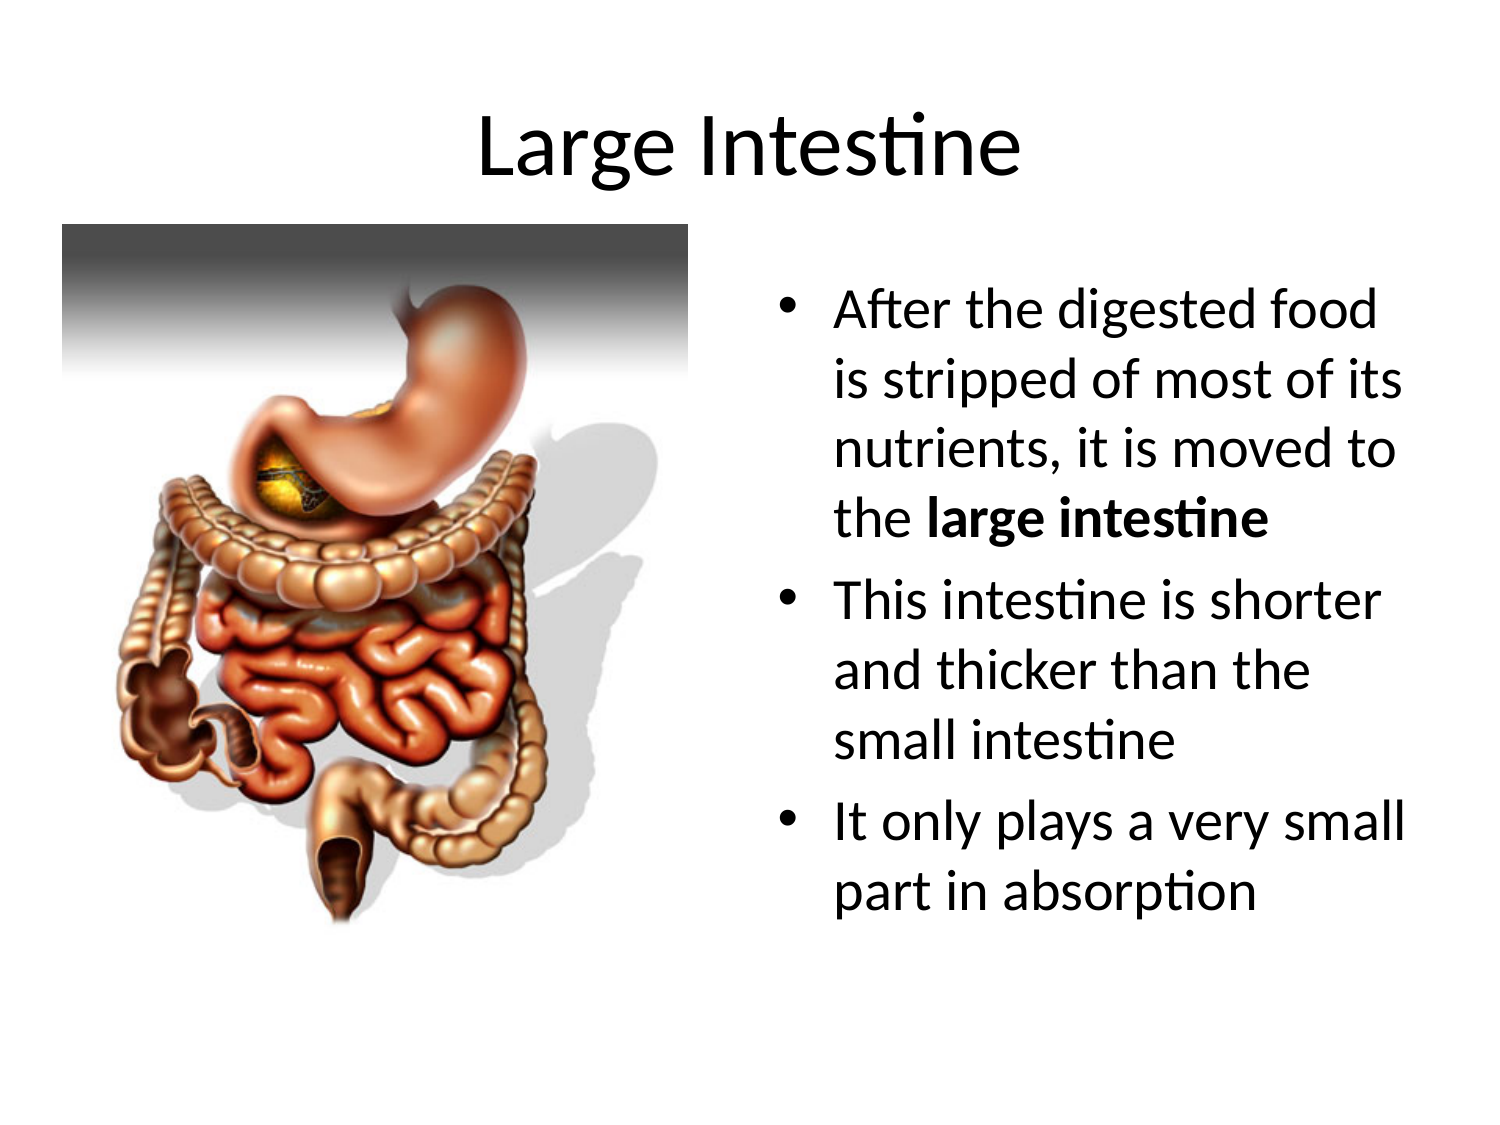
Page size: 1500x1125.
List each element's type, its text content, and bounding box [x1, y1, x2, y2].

list After the digested food is stripped of most of its nutrients, it is moved to the large intestine This intestine is shorter and thicker than the small intestine It only plays a very small part in absorption [762, 262, 1425, 1005]
picture [62, 224, 688, 965]
title Large Intestine [75, 45, 1425, 233]
